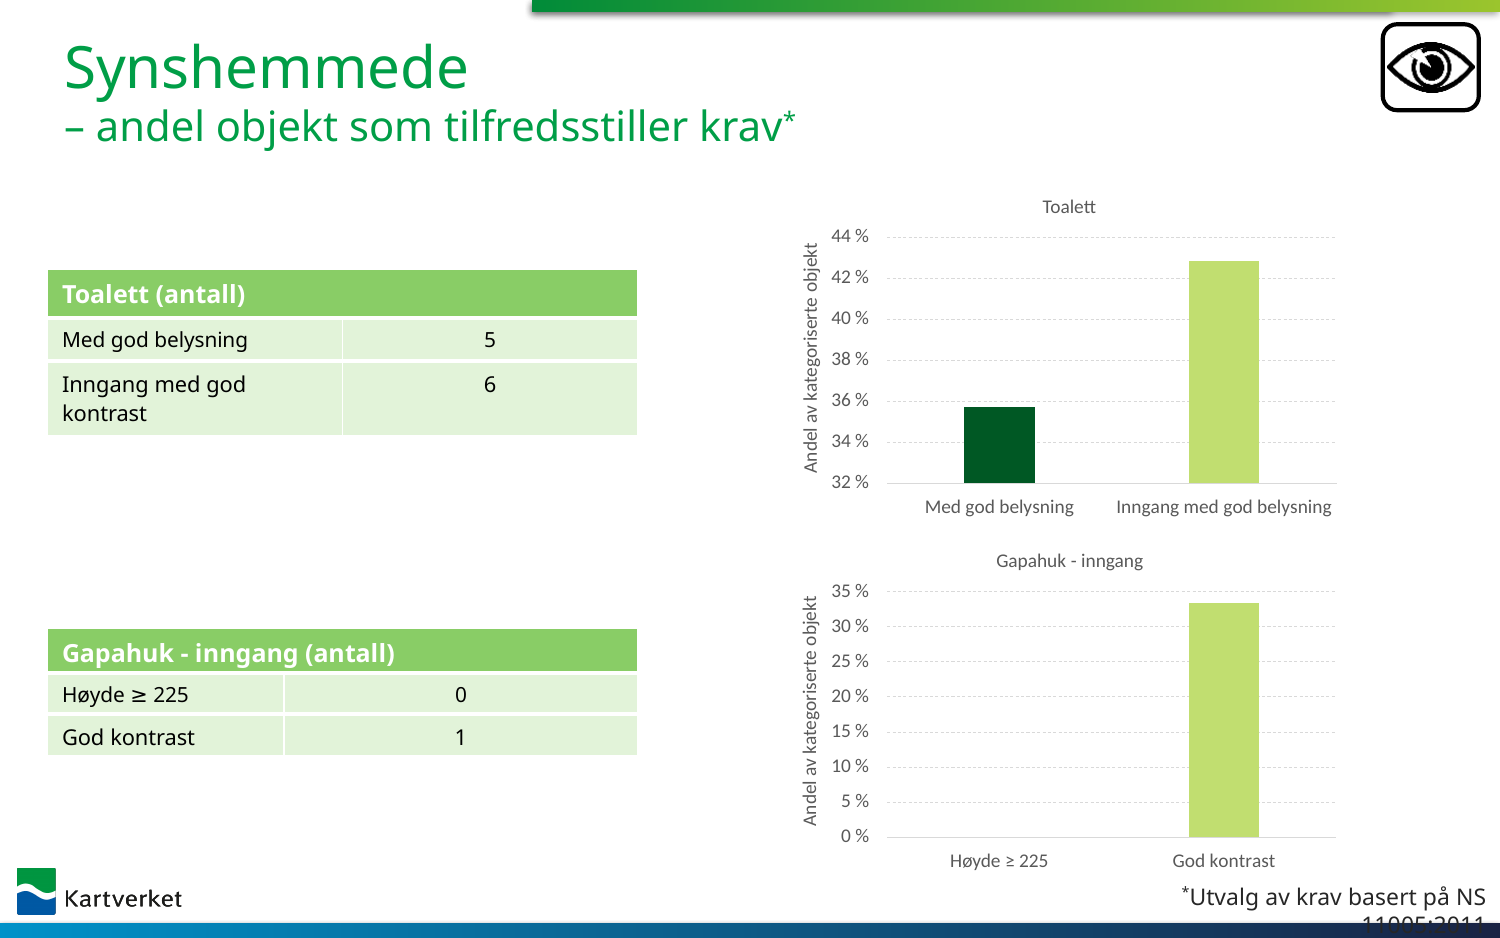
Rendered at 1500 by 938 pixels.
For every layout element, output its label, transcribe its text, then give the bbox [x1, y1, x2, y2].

table_cell God kontrast [48, 716, 283, 755]
picture [791, 541, 1348, 880]
table_cell 1 [285, 716, 637, 755]
table_cell Med god belysning [48, 320, 342, 359]
picture [791, 187, 1348, 526]
table_cell 0 [285, 675, 637, 712]
table_header Toalett (antall) [48, 270, 637, 316]
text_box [1382, 24, 1480, 111]
table_cell Høyde ≥ 225 [48, 675, 283, 712]
table_cell 6 [343, 363, 637, 435]
table_header Gapahuk - inngang (antall) [48, 629, 637, 671]
table_cell 5 [343, 320, 637, 359]
table_cell Inngang med god kontrast [48, 363, 342, 435]
text_box *Utvalg av krav basert på NS 11005:2011 [1068, 873, 1500, 938]
text_box Synshemmede – andel objekt som tilfredsstiller krav* [49, 24, 1431, 158]
